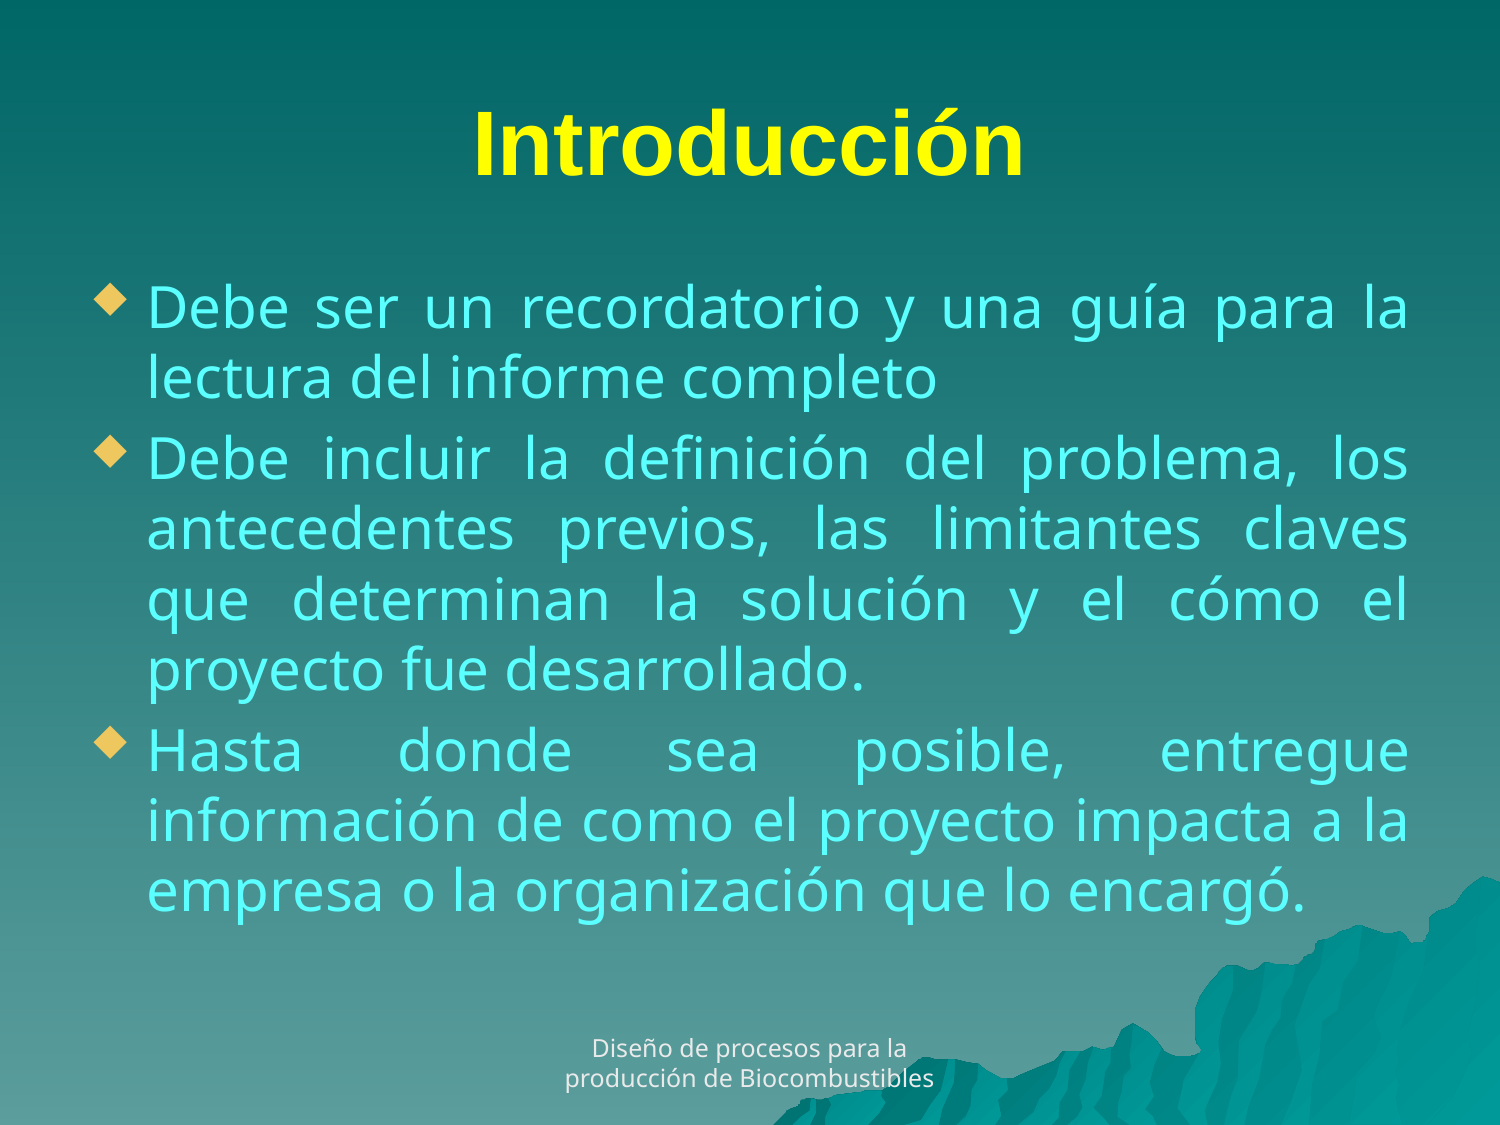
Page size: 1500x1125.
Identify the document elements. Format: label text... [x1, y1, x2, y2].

title Introducción [74, 45, 1426, 233]
list Debe ser un recordatorio y una guía para la lectura del informe completo Debe incluir la definición del problema, los antecedentes previos, las limitantes claves que determinan la solución y el cómo el proyecto fue desarrollado. Hasta donde sea posible, entregue información de como el proyecto impacta a la empresa o la organización que lo encargó. [74, 262, 1426, 1006]
footer Diseño de procesos para la producción de Biocombustibles [512, 1024, 988, 1101]
